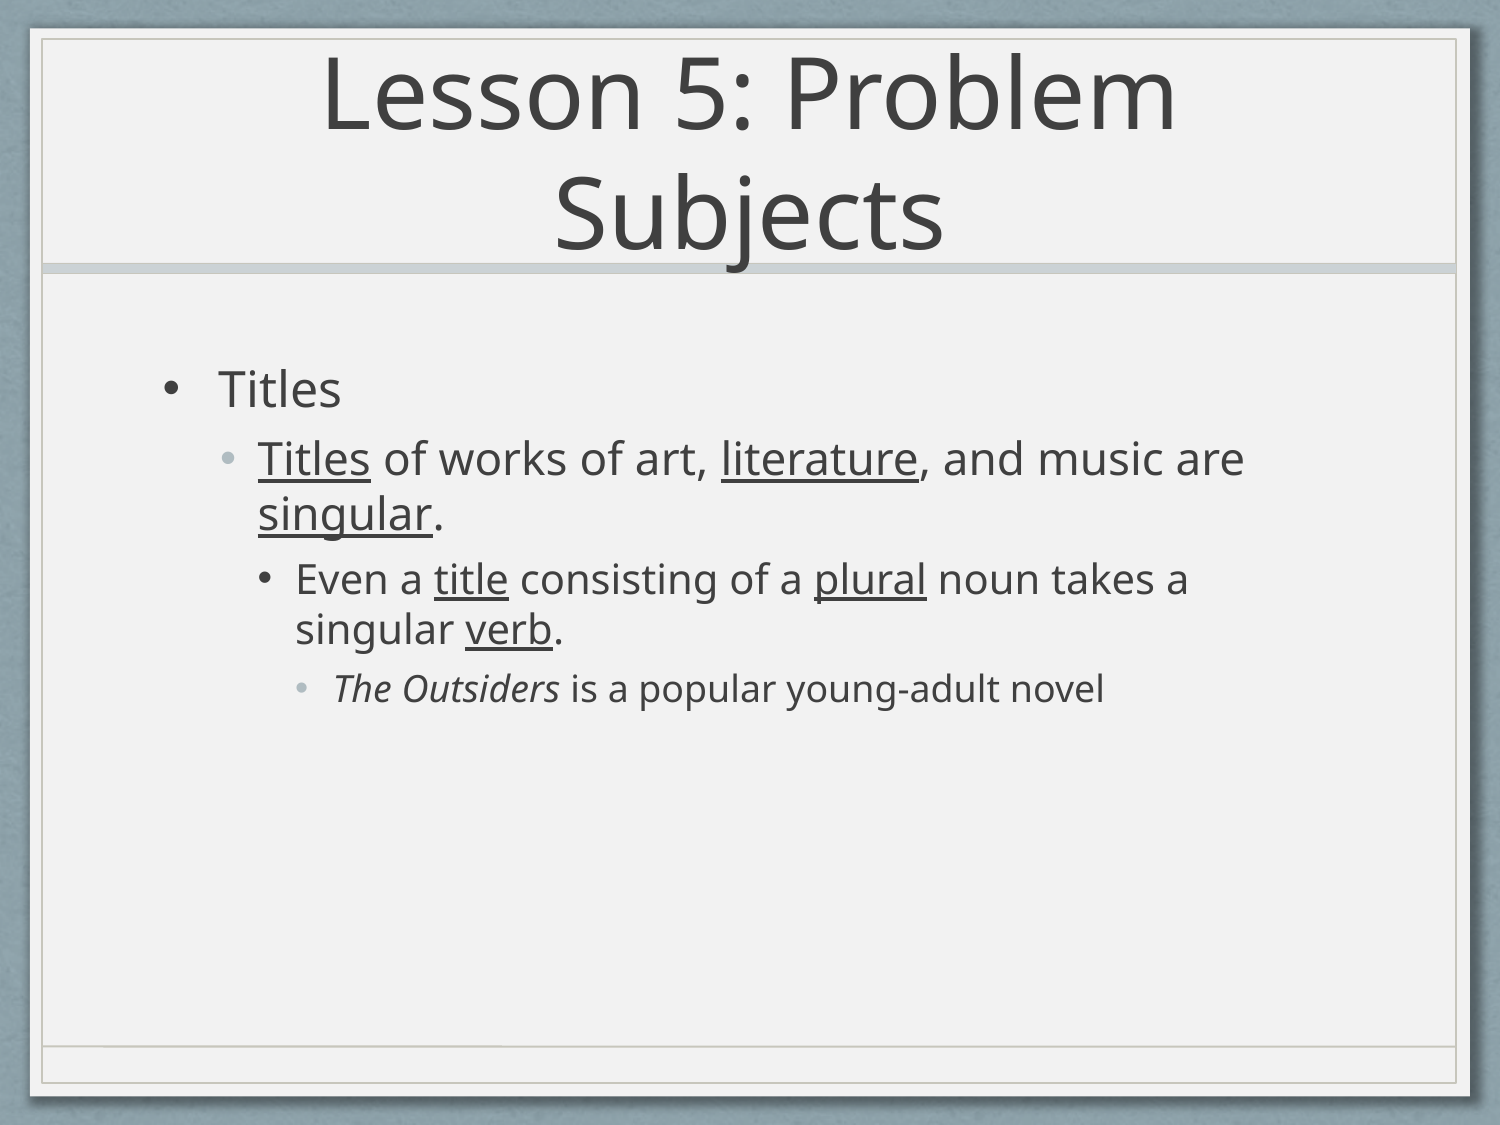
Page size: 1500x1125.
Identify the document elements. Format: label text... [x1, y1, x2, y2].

list Titles Titles of works of art, literature, and music are singular. Even a title consisting of a plural noun takes a singular verb. The Outsiders is a popular young-adult novel [147, 350, 1353, 995]
title Lesson 5: Problem Subjects [147, 40, 1353, 260]
